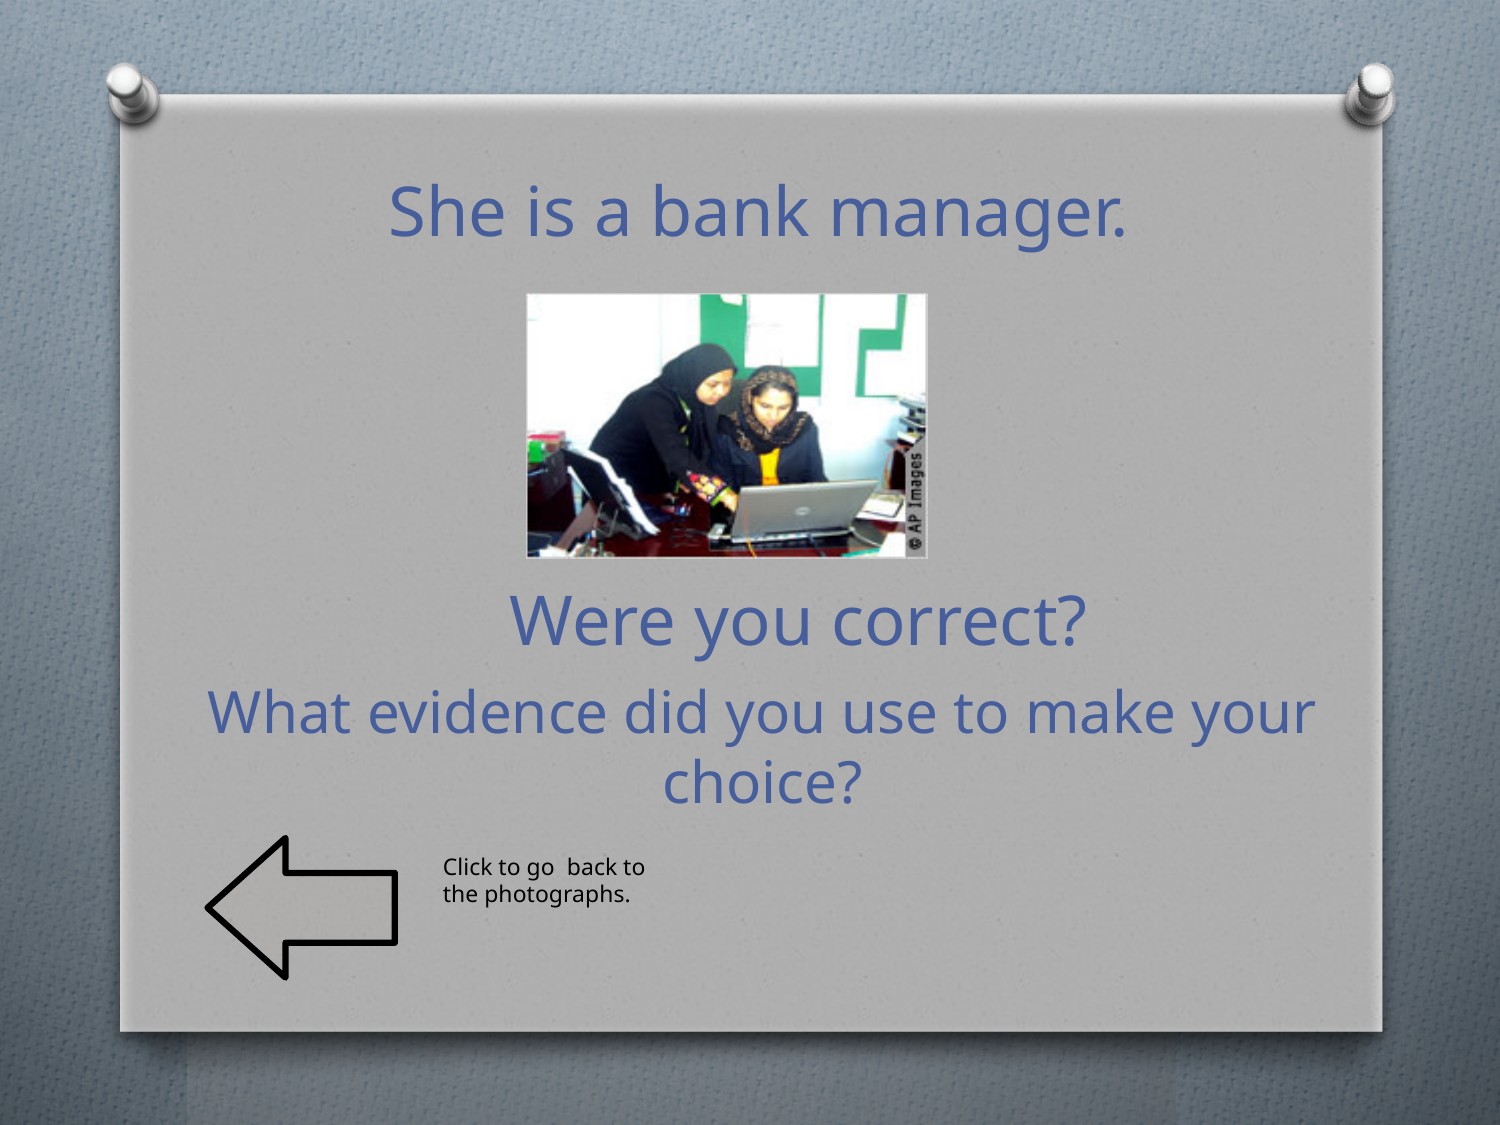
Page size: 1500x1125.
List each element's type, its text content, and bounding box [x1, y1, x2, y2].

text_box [194, 845, 667, 970]
picture [1317, 35, 1439, 156]
text_box What evidence did you use to make your choice? [123, 668, 1401, 822]
text_box Were you correct? [395, 570, 1202, 666]
picture [75, 31, 197, 152]
picture [526, 293, 928, 559]
text_box She is a bank manager. [0, 161, 1500, 257]
